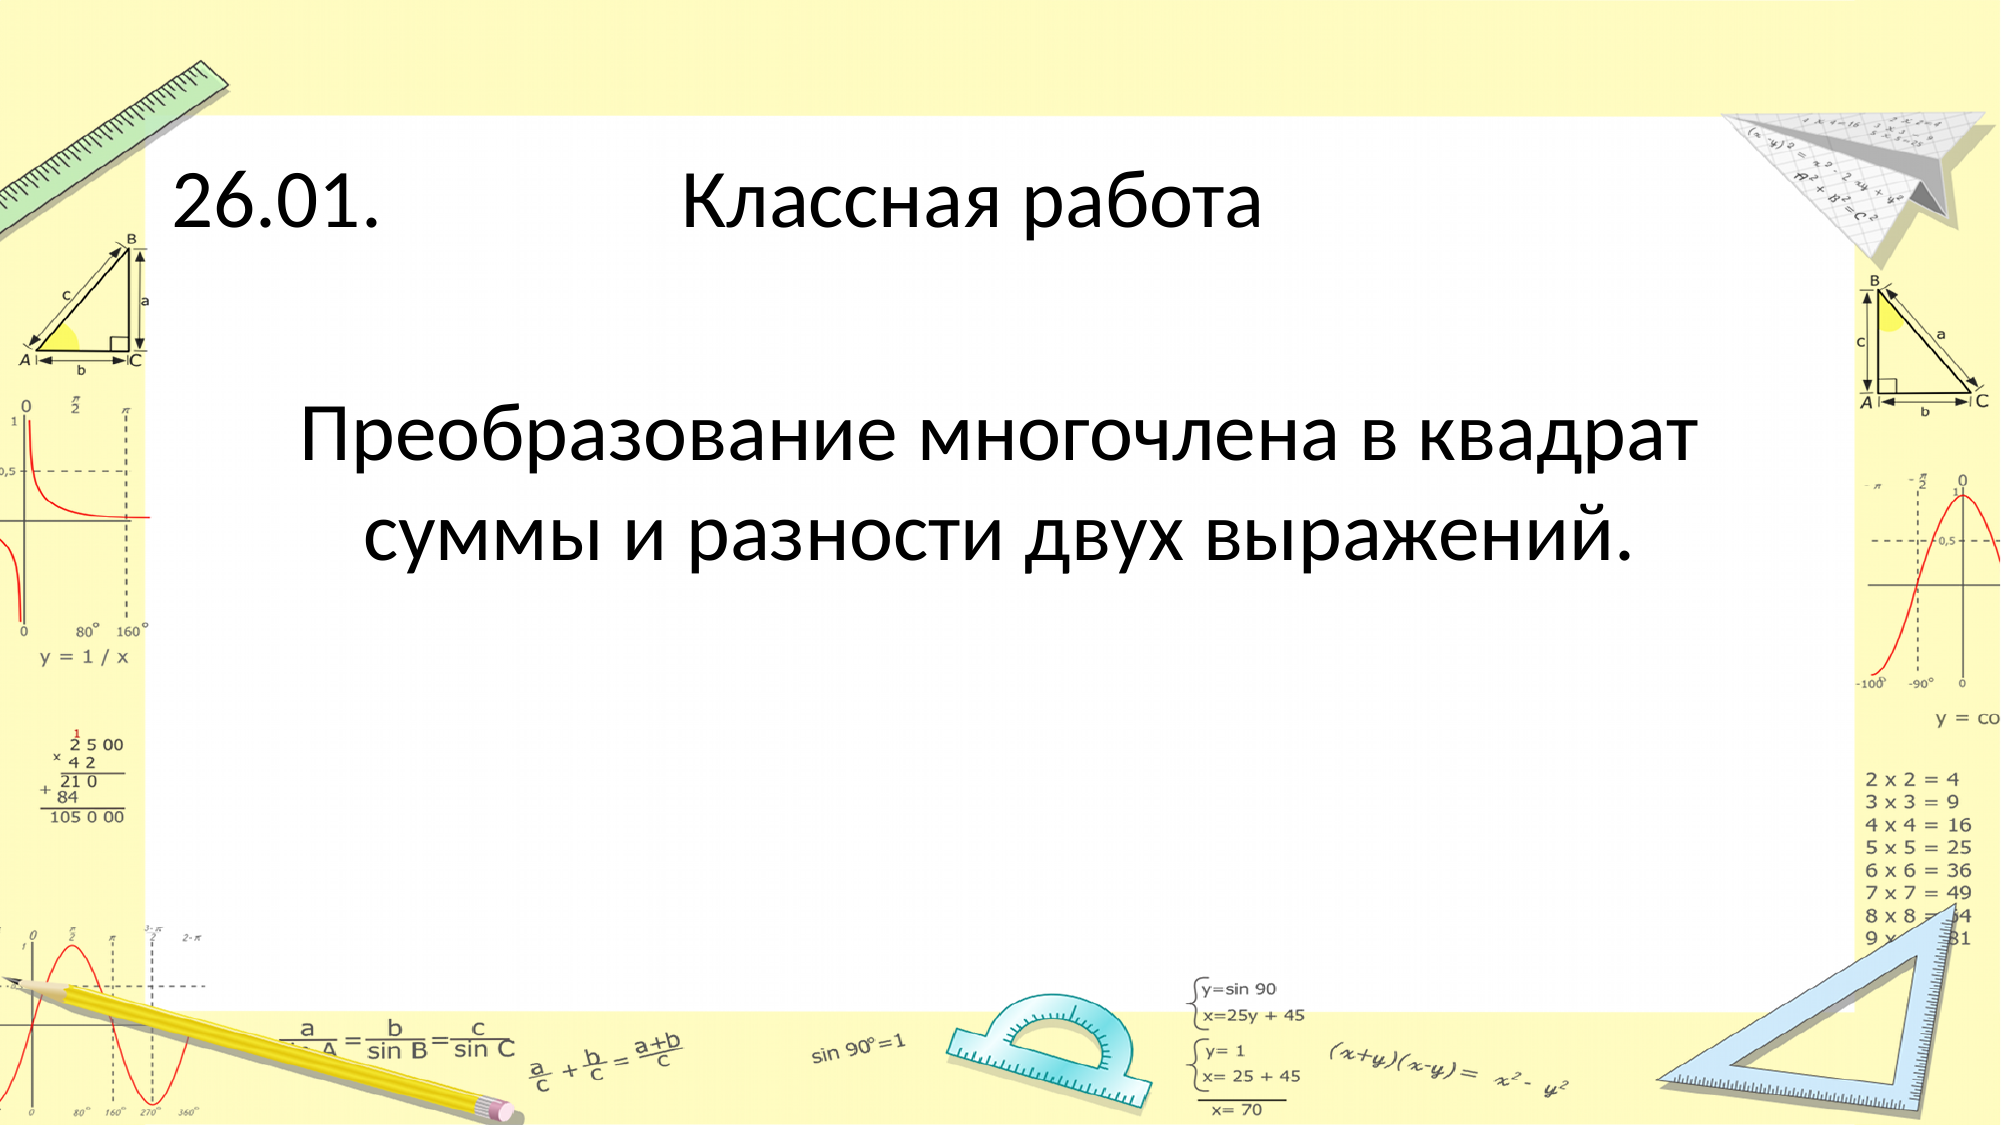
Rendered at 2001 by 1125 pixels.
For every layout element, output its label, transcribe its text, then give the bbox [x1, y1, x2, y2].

list 26.01. Классная работа Преобразование многочлена в квадрат суммы и разности двух выражений. [156, 136, 1844, 1008]
picture [0, 0, 2001, 1125]
